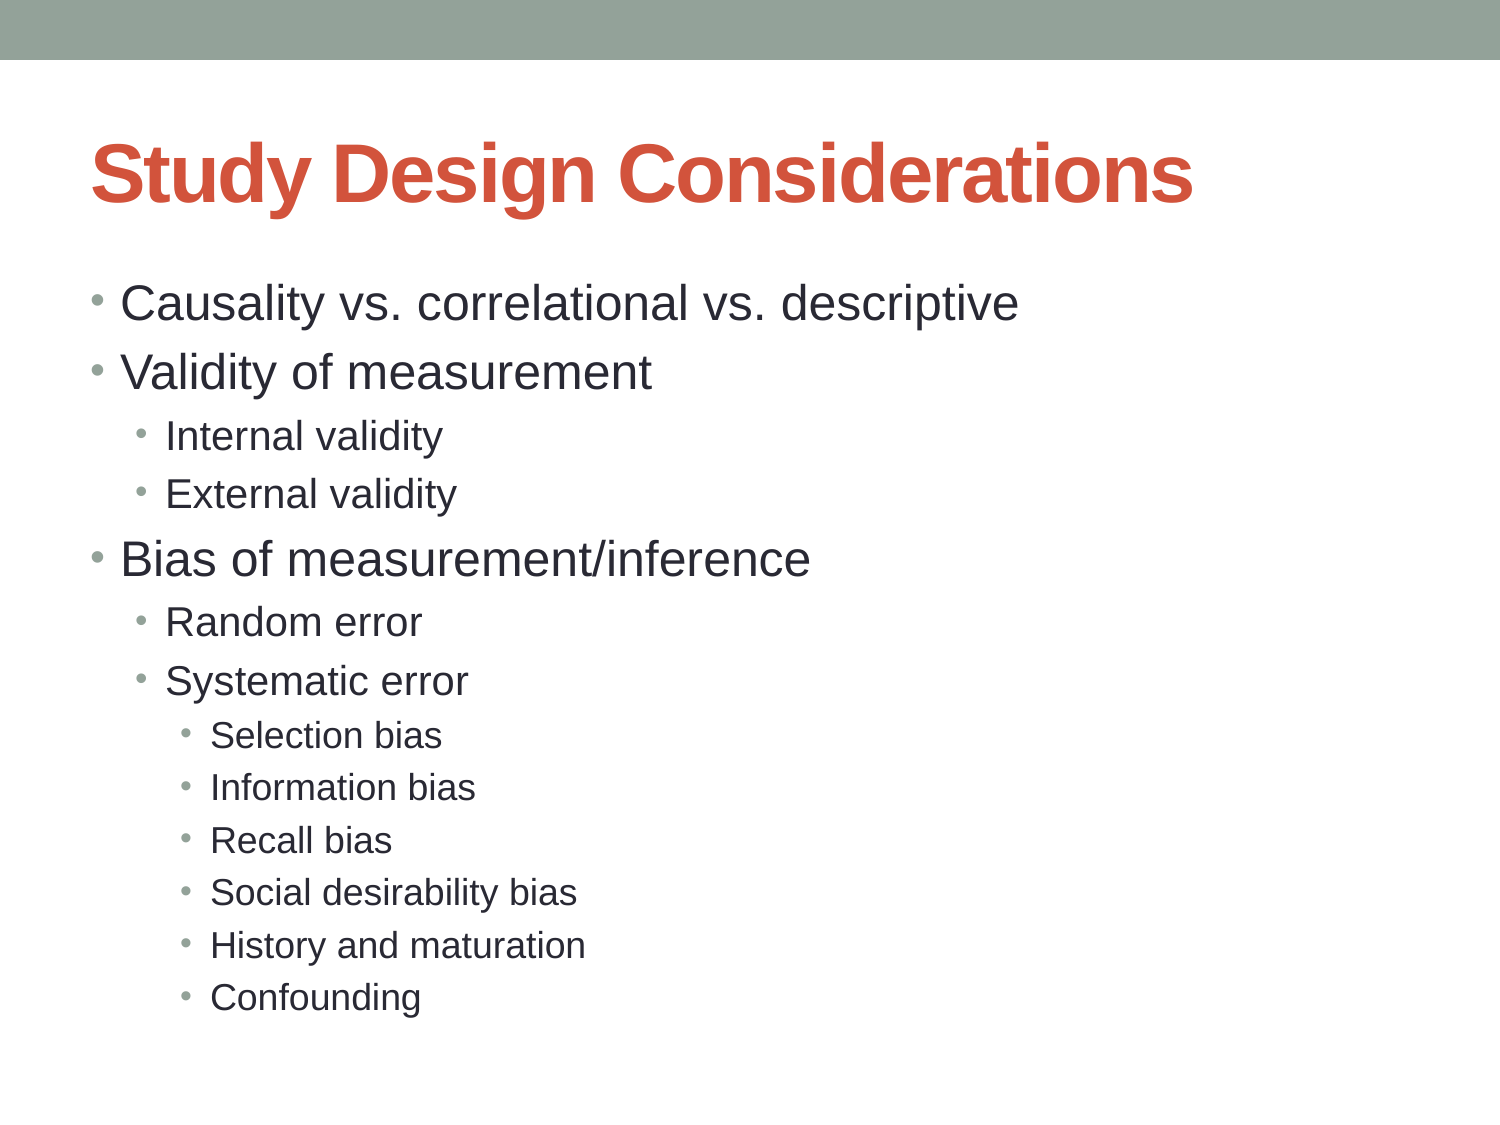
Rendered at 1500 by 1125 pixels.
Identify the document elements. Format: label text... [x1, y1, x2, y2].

list Causality vs. correlational vs. descriptive Validity of measurement Internal validity External validity Bias of measurement/inference Random error Systematic error Selection bias Information bias Recall bias Social desirability bias History and maturation Confounding [75, 262, 1425, 1063]
title Study Design Considerations [75, 87, 1425, 250]
